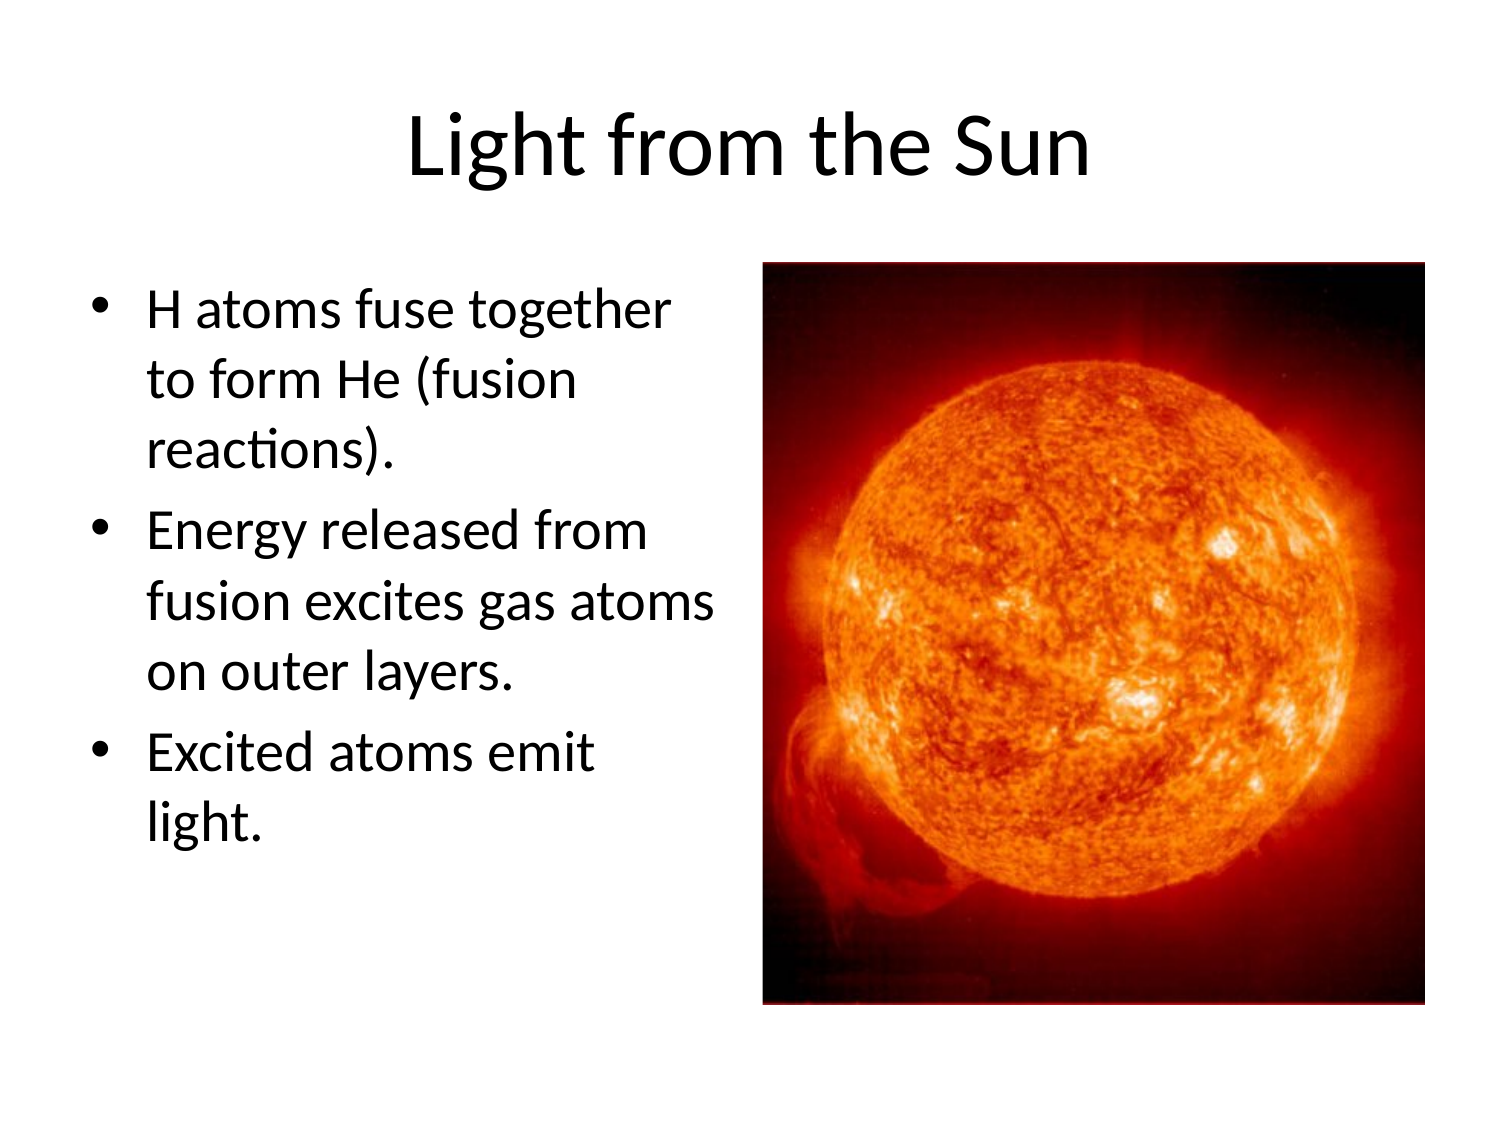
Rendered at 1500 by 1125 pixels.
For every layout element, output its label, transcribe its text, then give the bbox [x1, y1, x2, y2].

title Light from the Sun [75, 45, 1425, 233]
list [762, 262, 1426, 1006]
list H atoms fuse together to form He (fusion reactions). Energy released from fusion excites gas atoms on outer layers. Excited atoms emit light. [75, 262, 738, 1005]
